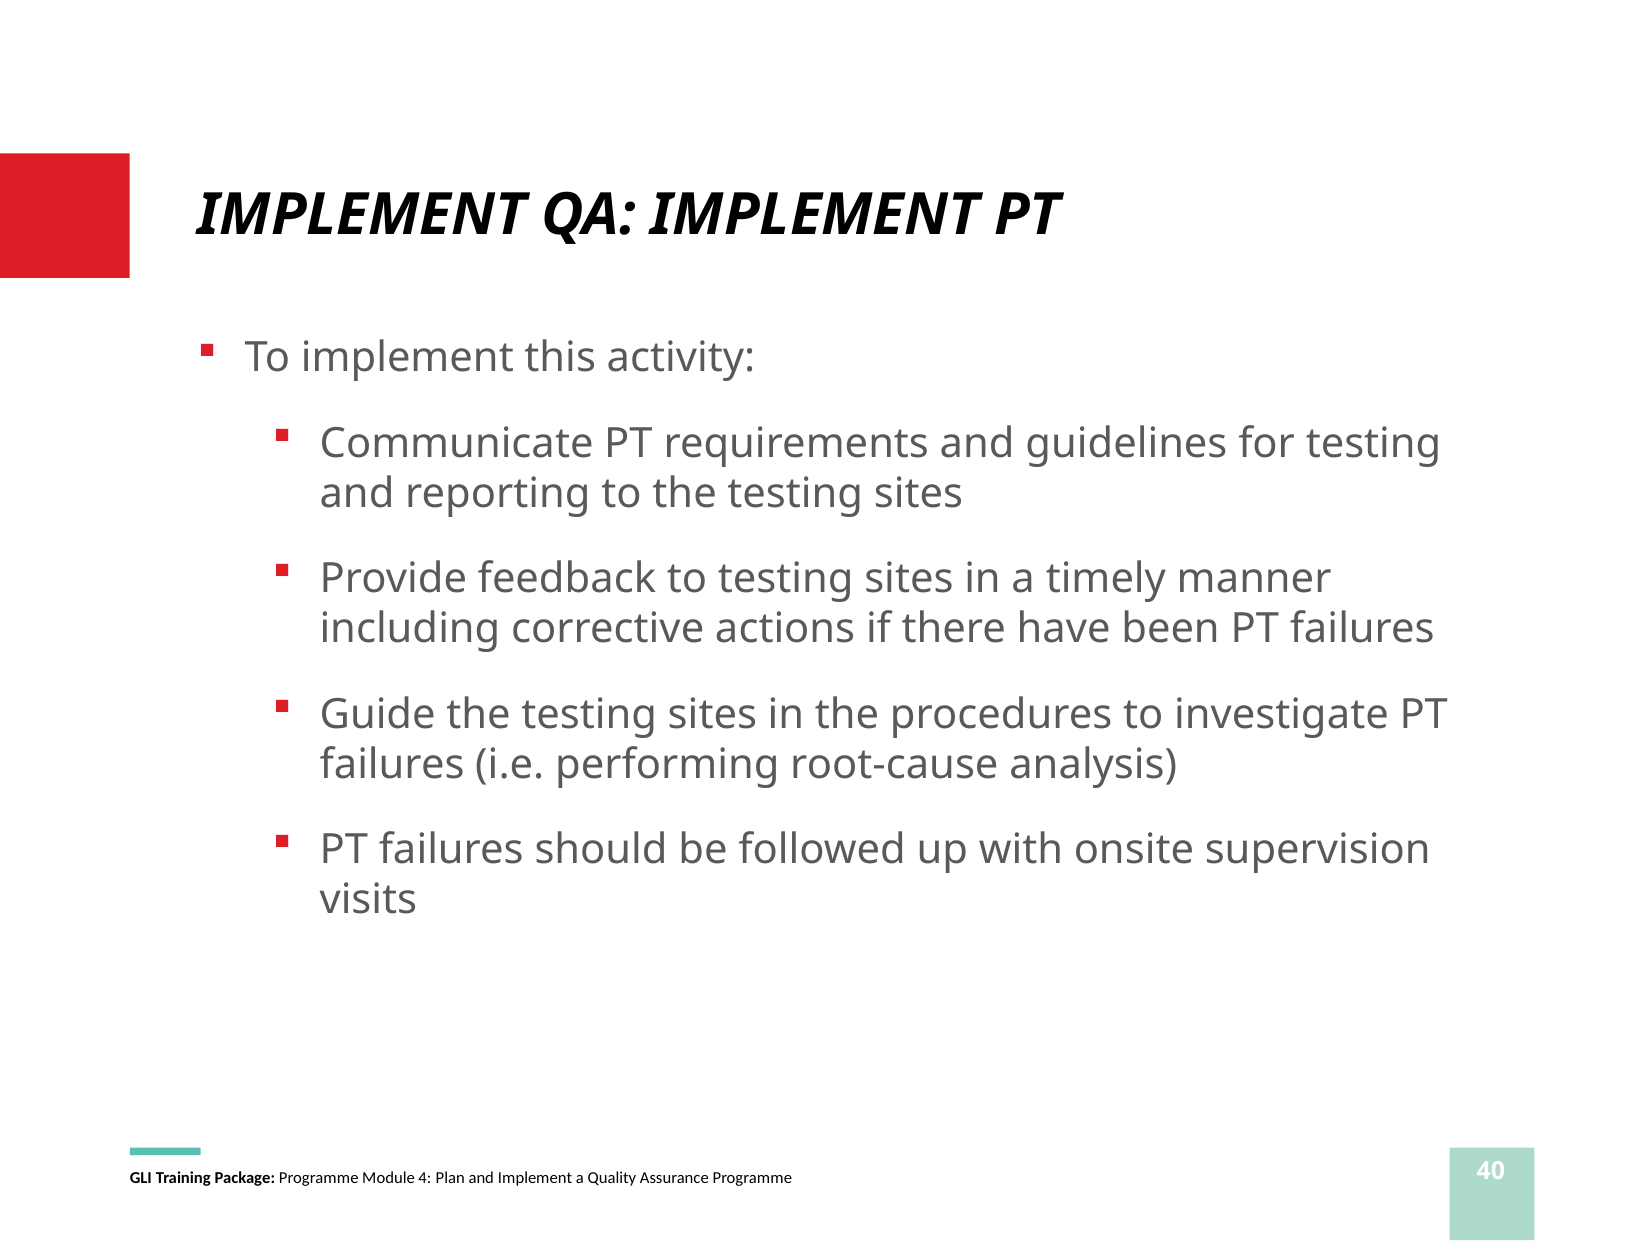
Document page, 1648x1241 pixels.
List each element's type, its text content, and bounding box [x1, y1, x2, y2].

title IMPLEMENT QA: IMPLEMENT PT [197, 153, 1450, 278]
list To implement this activity: Communicate PT requirements and guidelines for testing and reporting to the testing sites Provide feedback to testing sites in a timely manner including corrective actions if there have been PT failures Guide the testing sites in the procedures to investigate PT failures (i.e. performing root-cause analysis) PT failures should be followed up with onsite supervision visits [197, 330, 1450, 1087]
